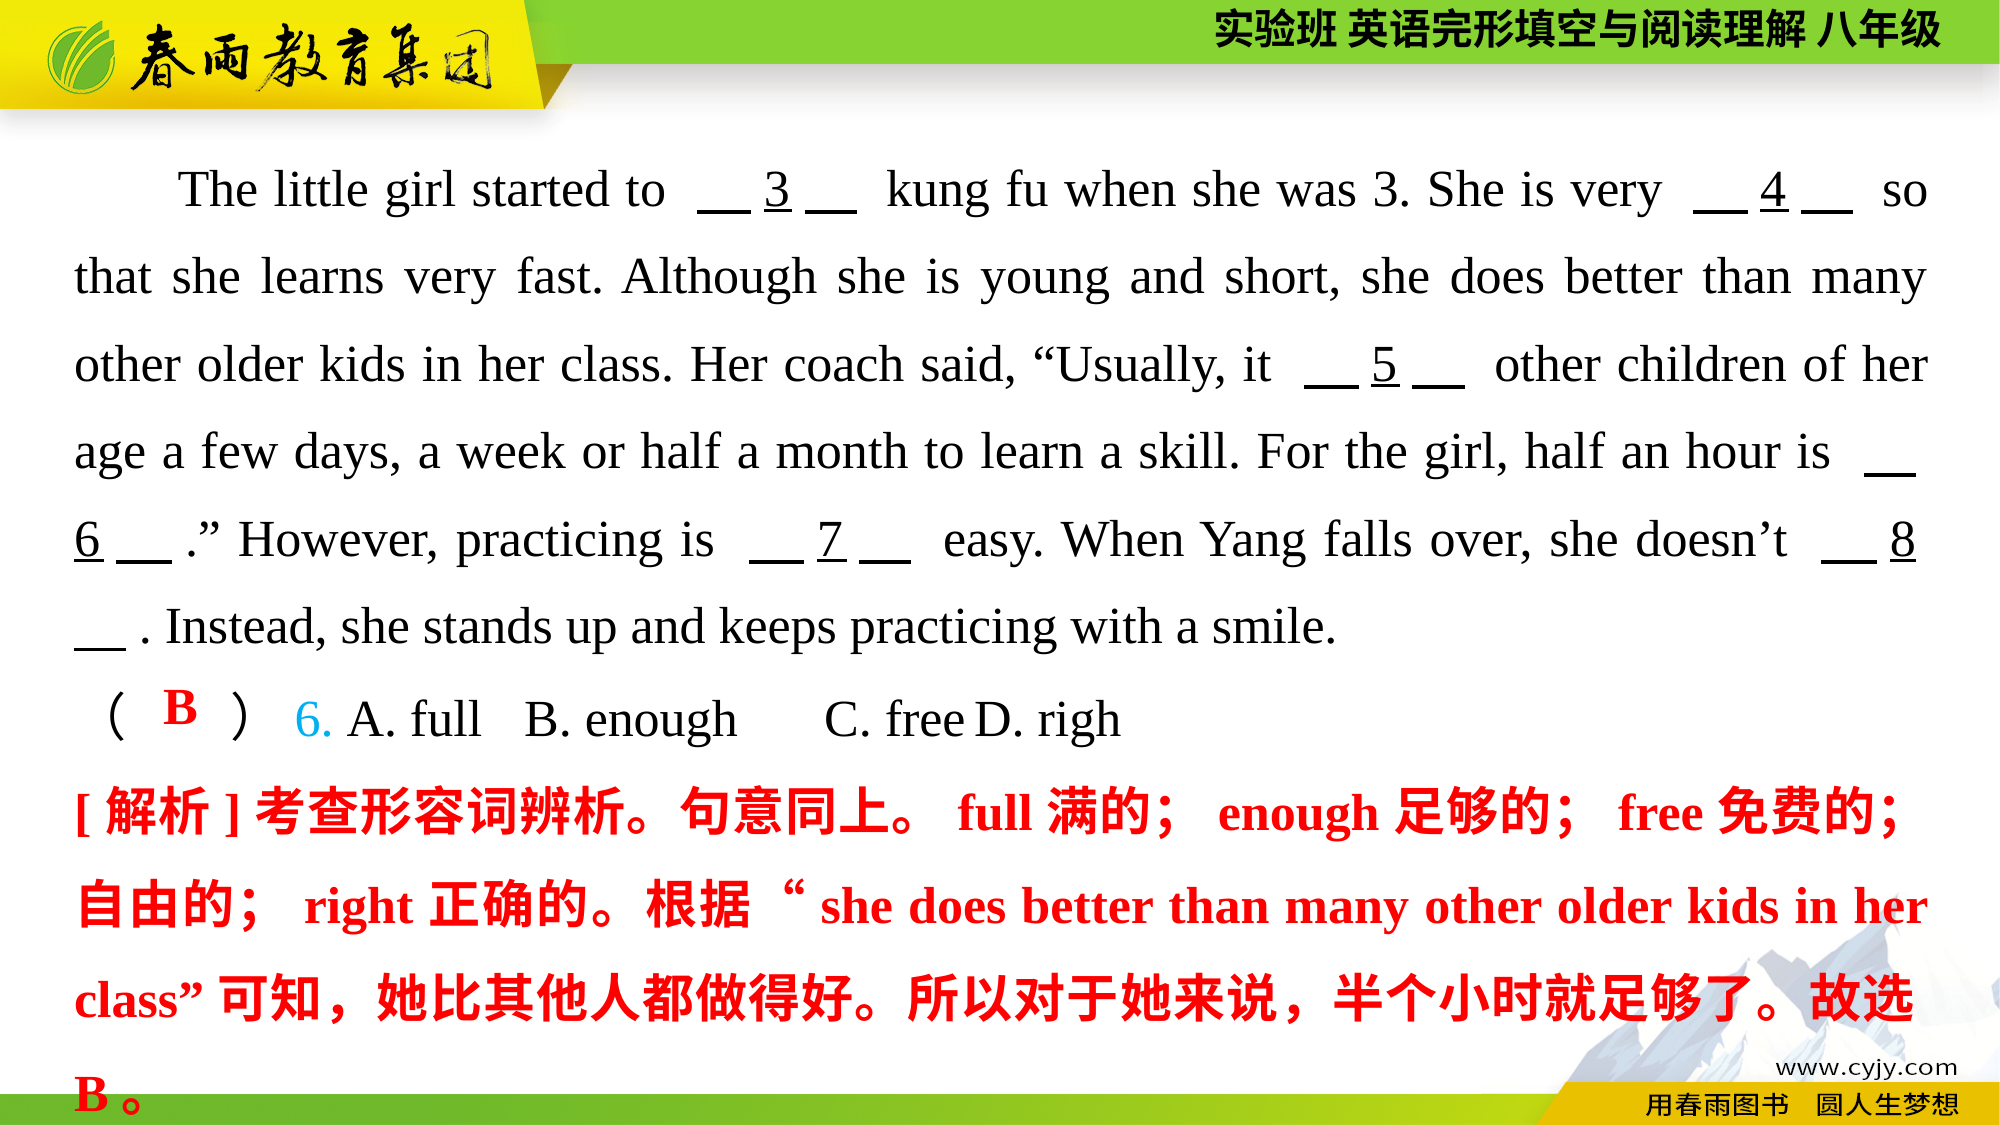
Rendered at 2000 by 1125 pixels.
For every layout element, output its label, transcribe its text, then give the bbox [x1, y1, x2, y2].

text_box （ ）6. A. full B. enough C. free D. righ [59, 645, 1944, 739]
text_box [解析]考查形容词辨析。句意同上。full满的；enough足够的；free免费的；自由的；right正确的。根据“she does better than many other older kids in her class”可知，她比其他人都做得好。所以对于她来说，半个小时就足够了。故选B。 [59, 739, 1944, 1125]
list The little girl started to 3 kung fu when she was 3. She is very 4 so that she learns very fast. Although she is young and short, she does better than many other older kids in her class. Her coach said, “Usually, it 5 other children of her age a few days, a week or half a month to learn a skill. For the girl, half an hour is 6 .” However, practicing is 7 easy. When Yang falls over, she doesn’t 8 . Instead, she stands up and keeps practicing with a smile. [59, 121, 1944, 645]
text_box B [148, 665, 213, 739]
picture [0, 0, 2000, 1125]
